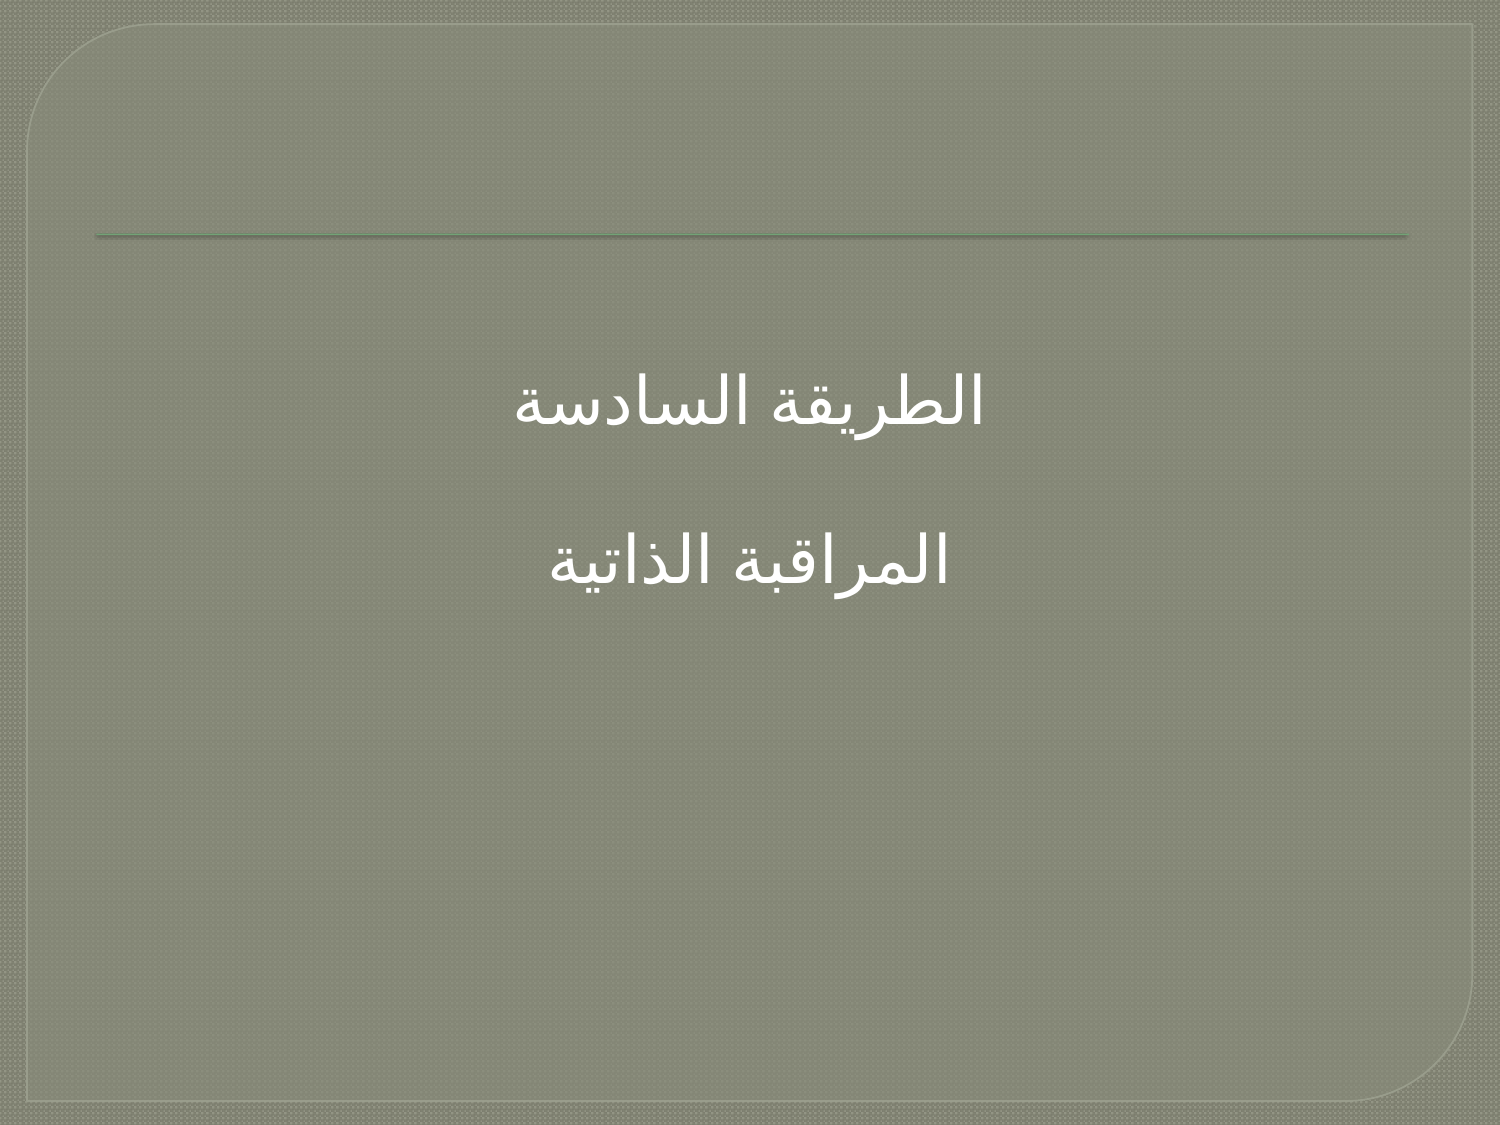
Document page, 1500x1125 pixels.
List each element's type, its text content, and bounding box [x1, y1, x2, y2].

list الطريقة السادسة المراقبة الذاتية [75, 270, 1425, 1013]
